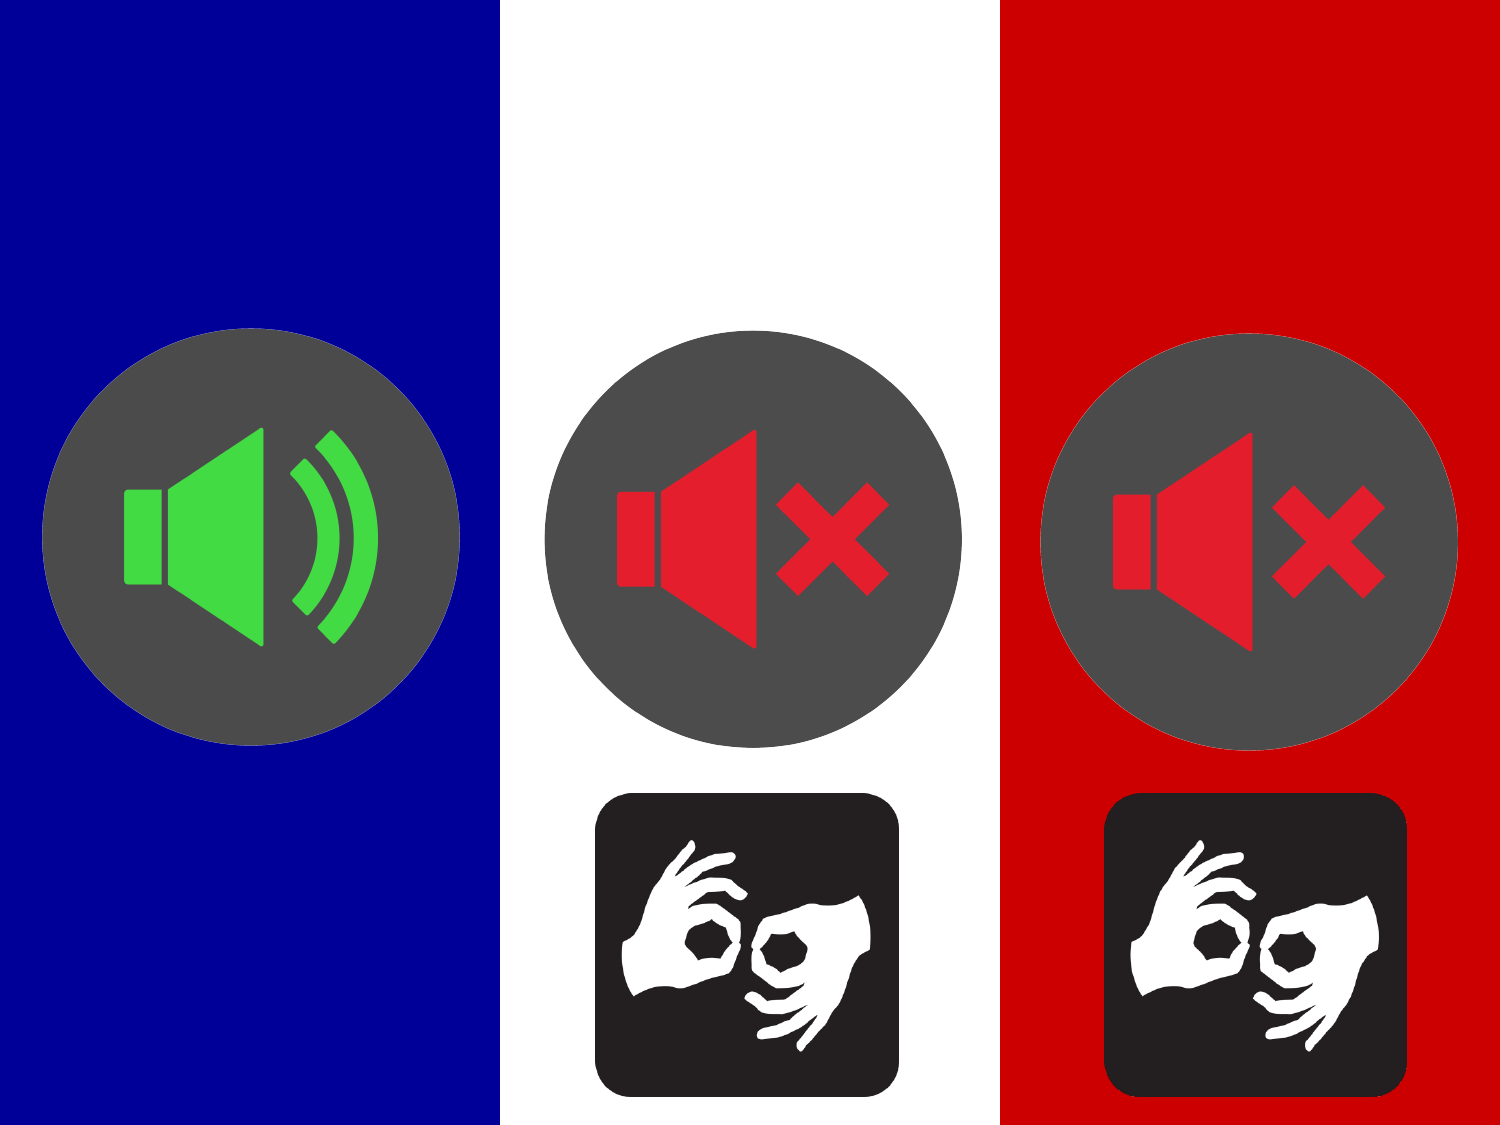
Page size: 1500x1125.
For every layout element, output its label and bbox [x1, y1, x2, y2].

picture [25, 316, 479, 762]
table_header [500, 0, 1000, 1125]
table_header [0, 0, 500, 1125]
picture [1009, 316, 1477, 767]
picture [595, 793, 899, 1097]
table_header [1000, 0, 1500, 1125]
picture [513, 314, 981, 765]
picture [1104, 793, 1408, 1097]
